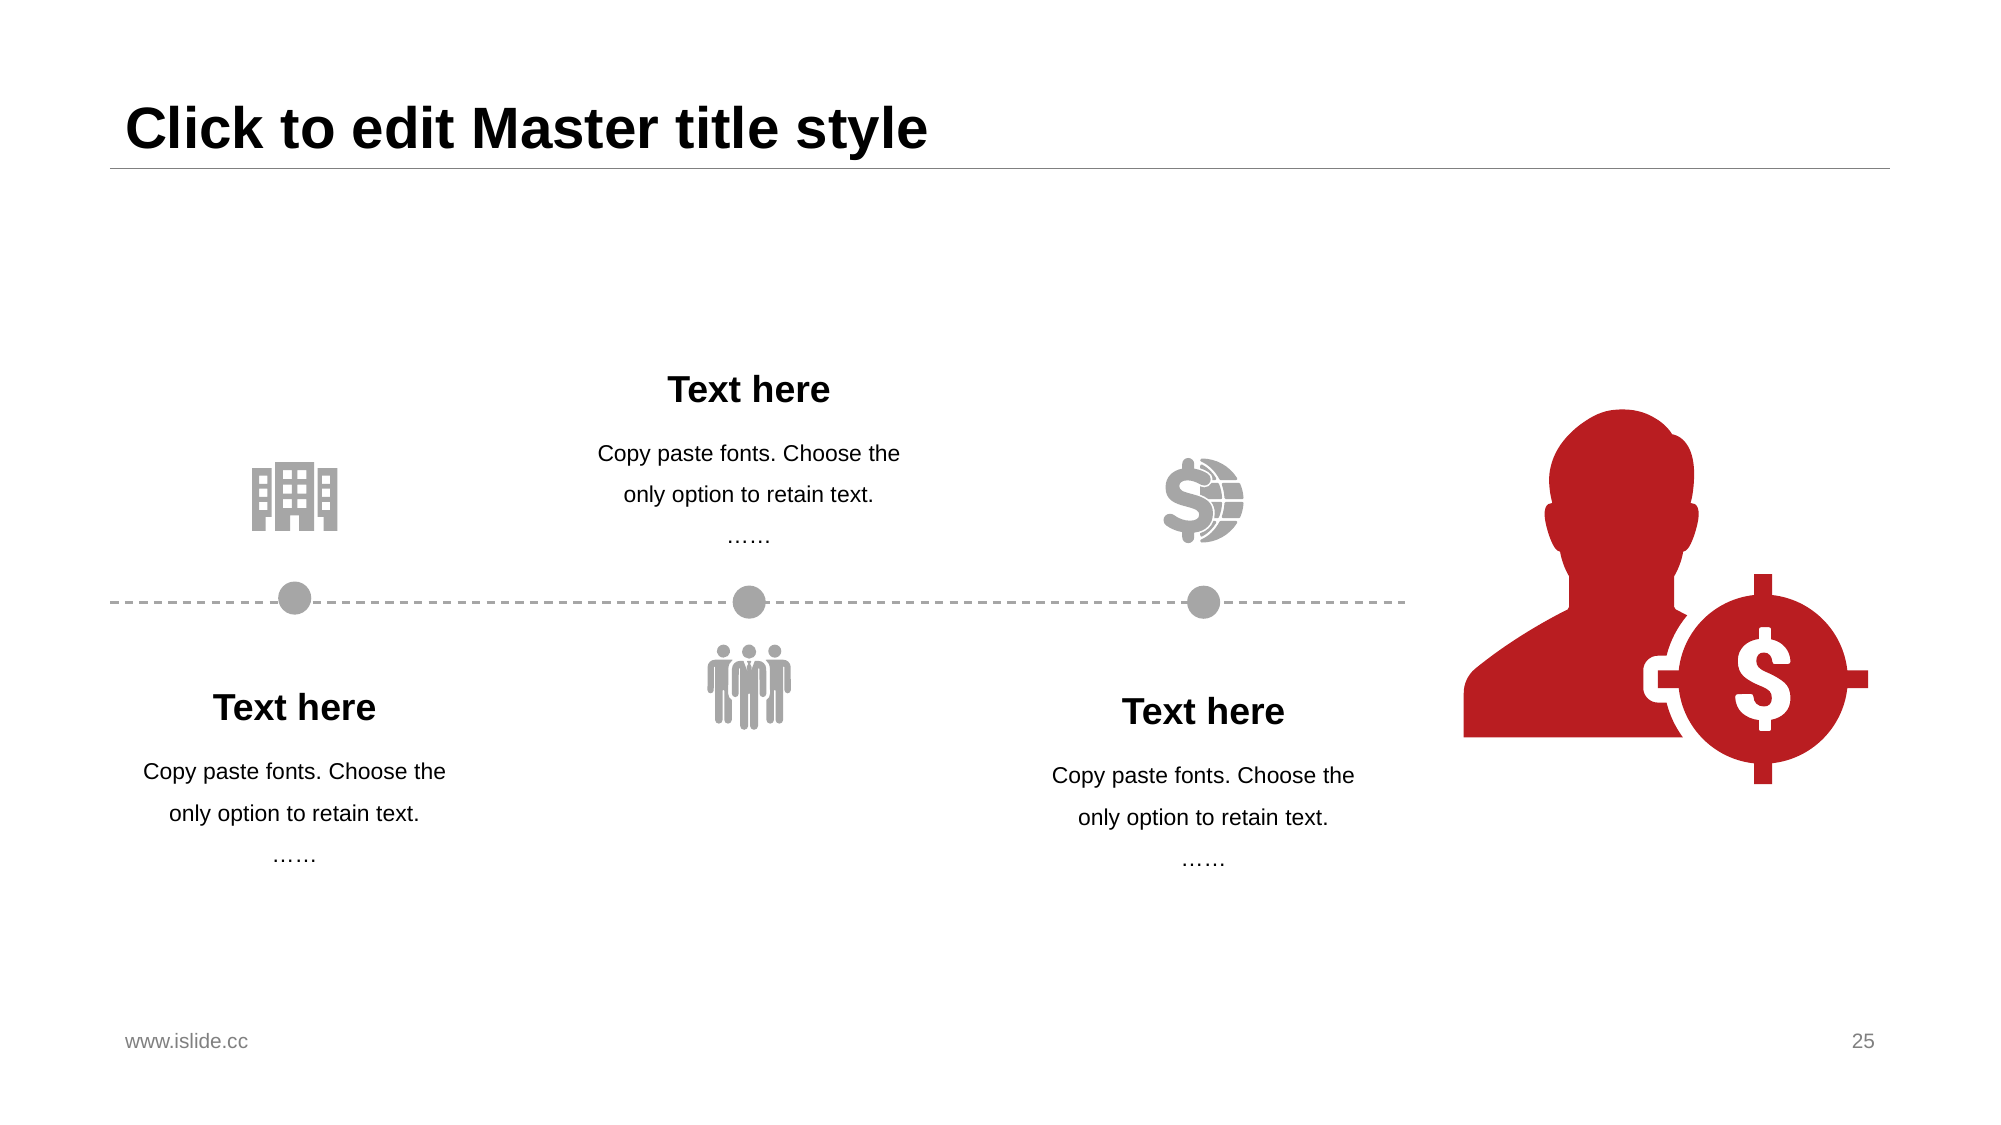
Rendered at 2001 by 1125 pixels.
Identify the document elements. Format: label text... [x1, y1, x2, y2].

slide_number 25 [1412, 1023, 1890, 1058]
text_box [108, 344, 1869, 882]
title Click to edit Master title style [109, 0, 1890, 169]
footer www.islide.cc [109, 1023, 790, 1058]
